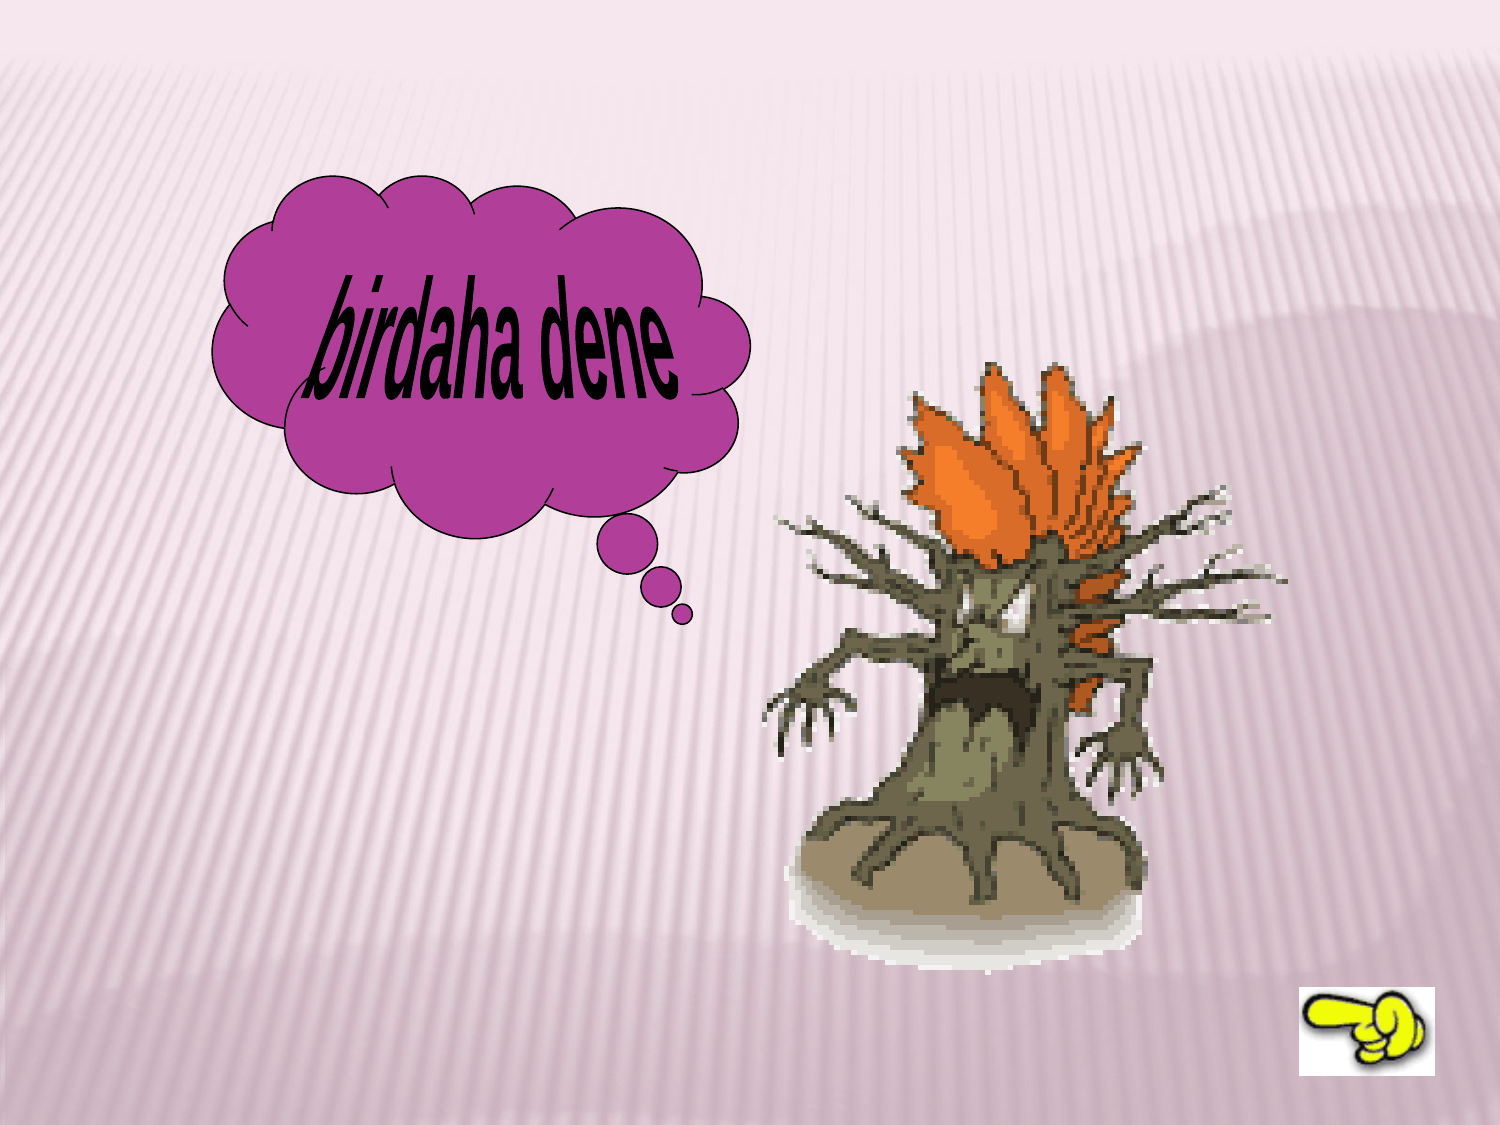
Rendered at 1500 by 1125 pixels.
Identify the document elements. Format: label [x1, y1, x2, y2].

picture [762, 362, 1288, 976]
text_box [672, 604, 693, 625]
text_box [212, 176, 751, 575]
picture [1299, 987, 1436, 1076]
text_box [640, 566, 682, 608]
